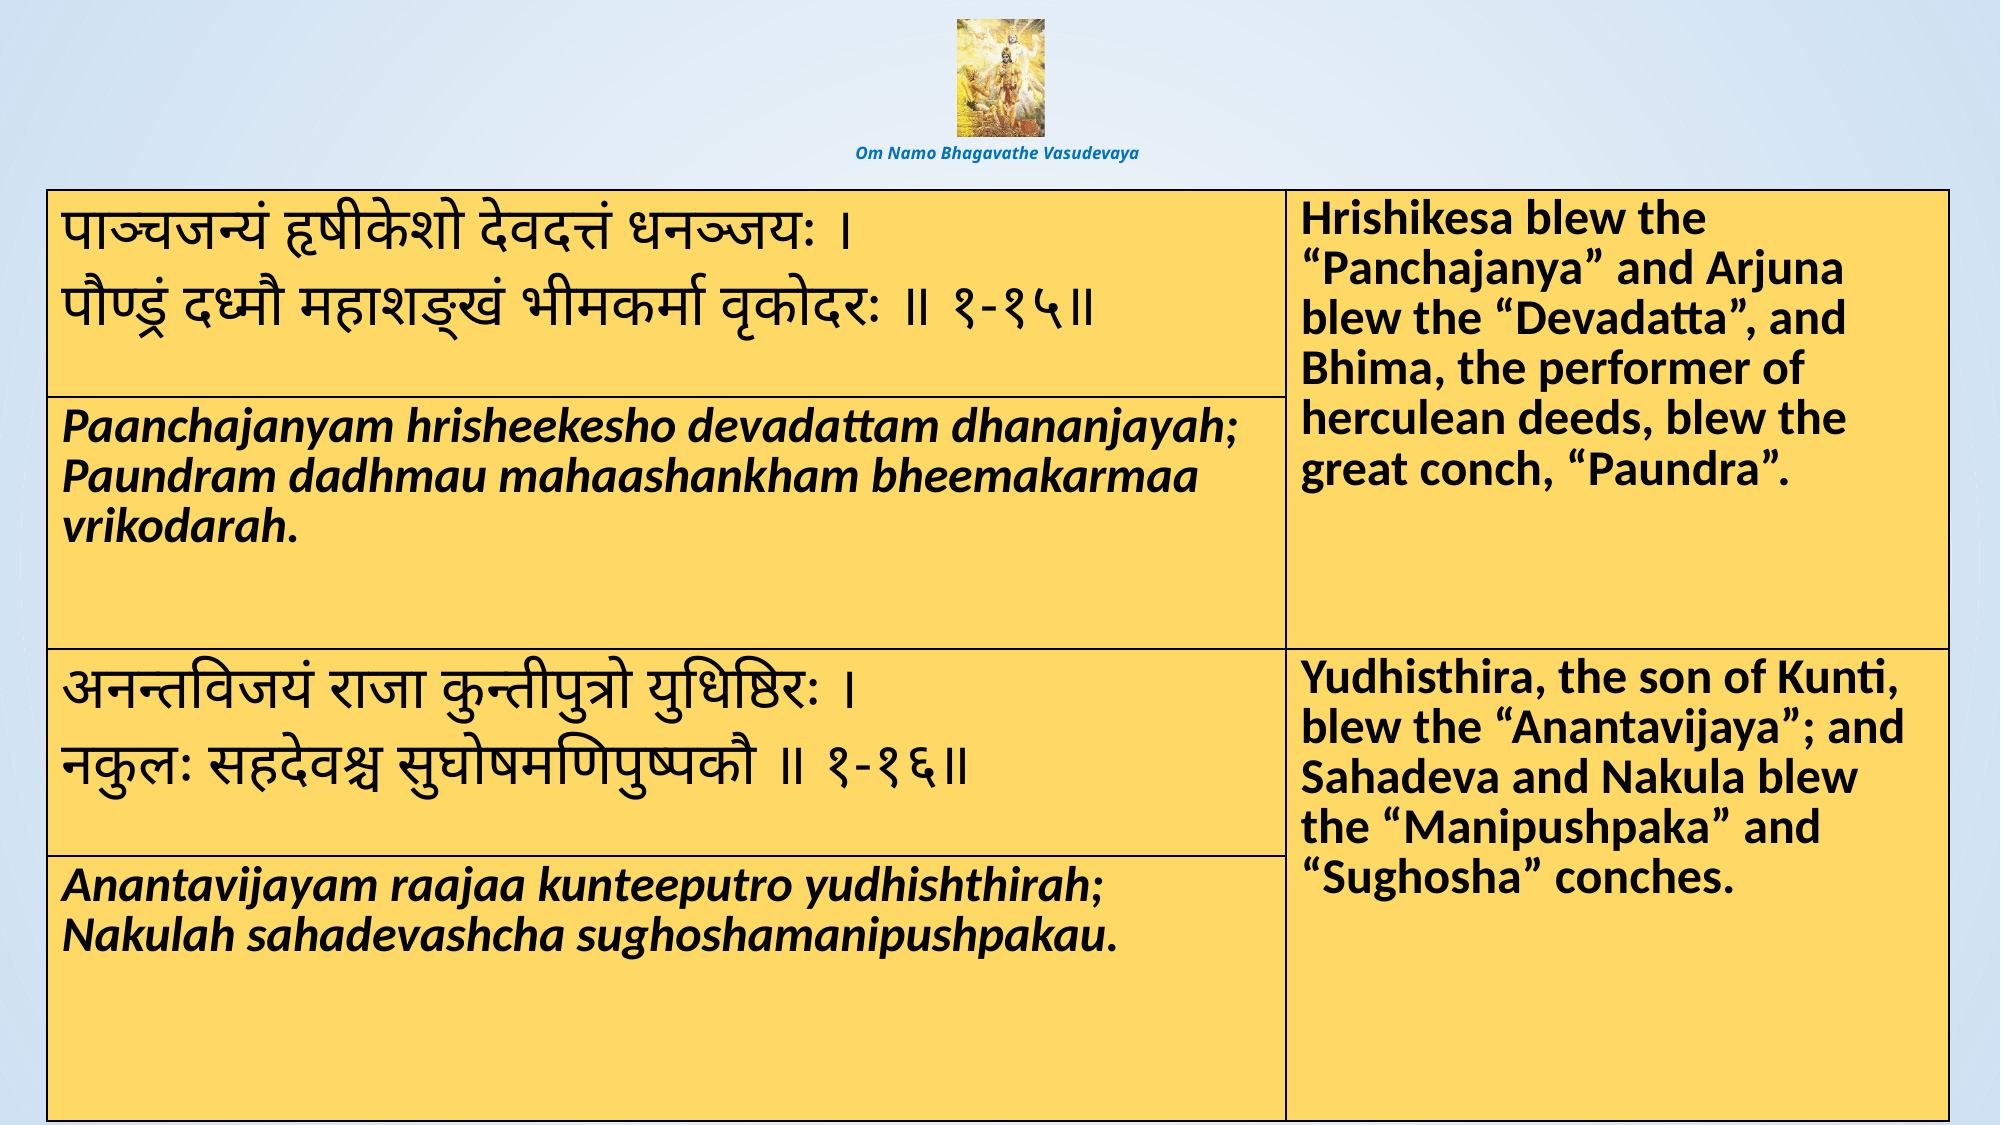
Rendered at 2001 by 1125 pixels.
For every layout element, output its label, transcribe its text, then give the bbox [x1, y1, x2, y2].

table_cell Paanchajanyam hrisheekesho devadattam dhananjayah; Paundram dadhmau mahaashankham bheemakarmaa vrikodarah. [48, 398, 1285, 648]
table_header अनन्तविजयं राजा कुन्तीपुत्रो युधिष्ठिरः । नकुलः सहदेवश्च सुघोषमणिपुष्पकौ ॥ १-१६॥ [48, 650, 1285, 855]
table_header Hrishikesa blew the “Panchajanya” and Arjuna blew the “Devadatta”, and Bhima, the performer of herculean deeds, blew the great conch, “Paundra”. [1287, 191, 1948, 648]
table_header पाञ्चजन्यं हृषीकेशो देवदत्तं धनञ्जयः । पौण्ड्रं दध्मौ महाशङ्खं भीमकर्मा वृकोदरः ॥ १-१५॥ [48, 191, 1285, 396]
title Om Namo Bhagavathe Vasudevaya [135, 136, 1861, 171]
picture [957, 19, 1045, 136]
table_header Yudhisthira, the son of Kunti, blew the “Anantavijaya”; and Sahadeva and Nakula blew the “Manipushpaka” and “Sughosha” conches. [1287, 650, 1948, 1120]
table_cell Anantavijayam raajaa kunteeputro yudhishthirah; Nakulah sahadevashcha sughoshamanipushpakau. [48, 857, 1285, 1120]
